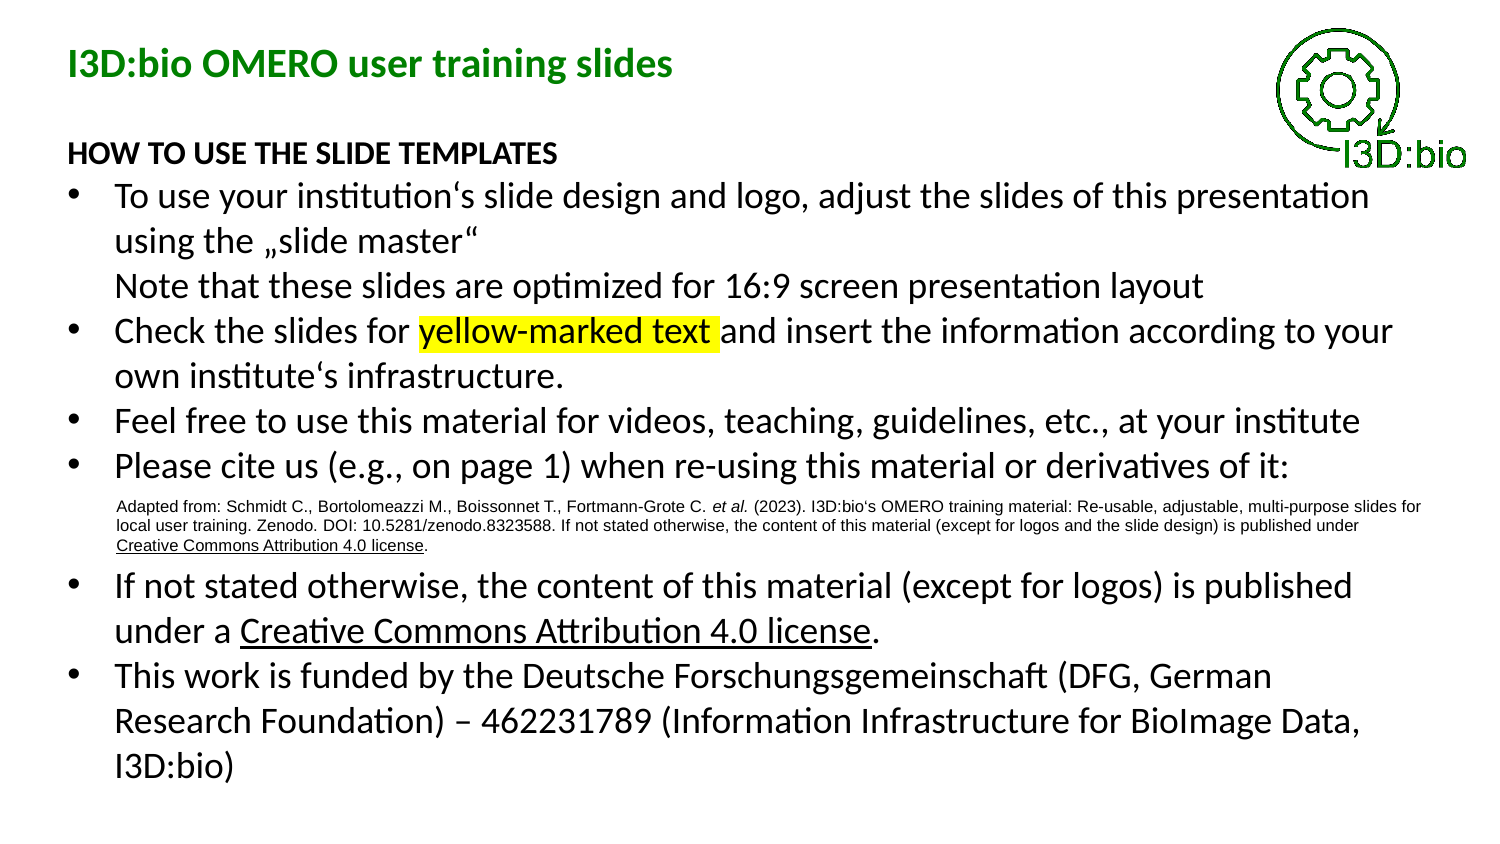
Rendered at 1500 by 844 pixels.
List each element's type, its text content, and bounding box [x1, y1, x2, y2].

text_box Adapted from: Schmidt C., Bortolomeazzi M., Boissonnet T., Fortmann-Grote C. et al. (2023). I3D:bio‘s OMERO training material: Re-usable, adjustable, multi-purpose slides for local user training. Zenodo. DOI: 10.5281/zenodo.8323588. If not stated otherwise, the content of this material (except for logos and the slide design) is published under Creative Commons Attribution 4.0 license. [101, 487, 1471, 583]
picture [1276, 28, 1466, 168]
text_box I3D:bio OMERO user training slides HOW TO USE THE SLIDE TEMPLATES To use your institution‘s slide design and logo, adjust the slides of this presentation using the „slide master“ Note that these slides are optimized for 16:9 screen presentation layout Check the slides for yellow-marked text and insert the information according to your own institute‘s infrastructure. Feel free to use this material for videos, teaching, guidelines, etc., at your institute Please cite us (e.g., on page 1) when re-using this material or derivatives of it: If not stated otherwise, the content of this material (except for logos) is published under a Creative Commons Attribution 4.0 license. This work is funded by the Deutsche Forschungsgemeinschaft (DFG, German Research Foundation) – 462231789 (Information Infrastructure for BioImage Data, I3D:bio) [52, 28, 1432, 844]
